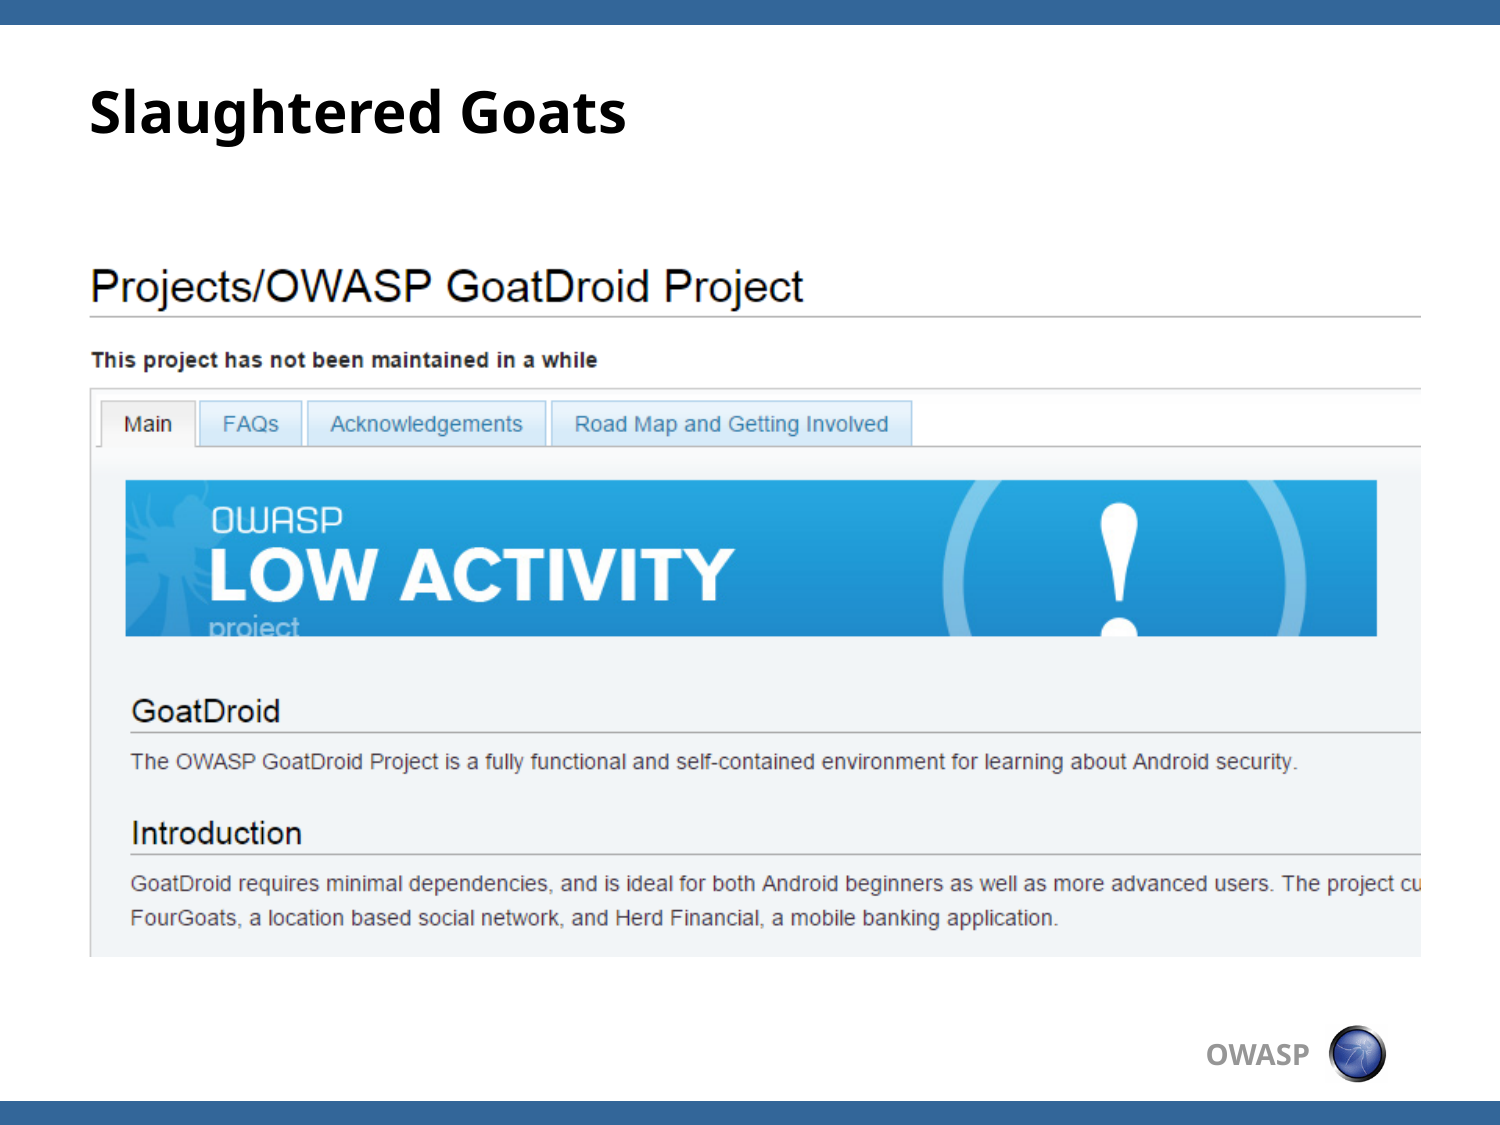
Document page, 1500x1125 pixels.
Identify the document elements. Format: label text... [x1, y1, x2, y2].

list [79, 260, 1421, 957]
title Slaughtered Goats [75, 32, 1425, 188]
picture [1325, 1024, 1388, 1083]
